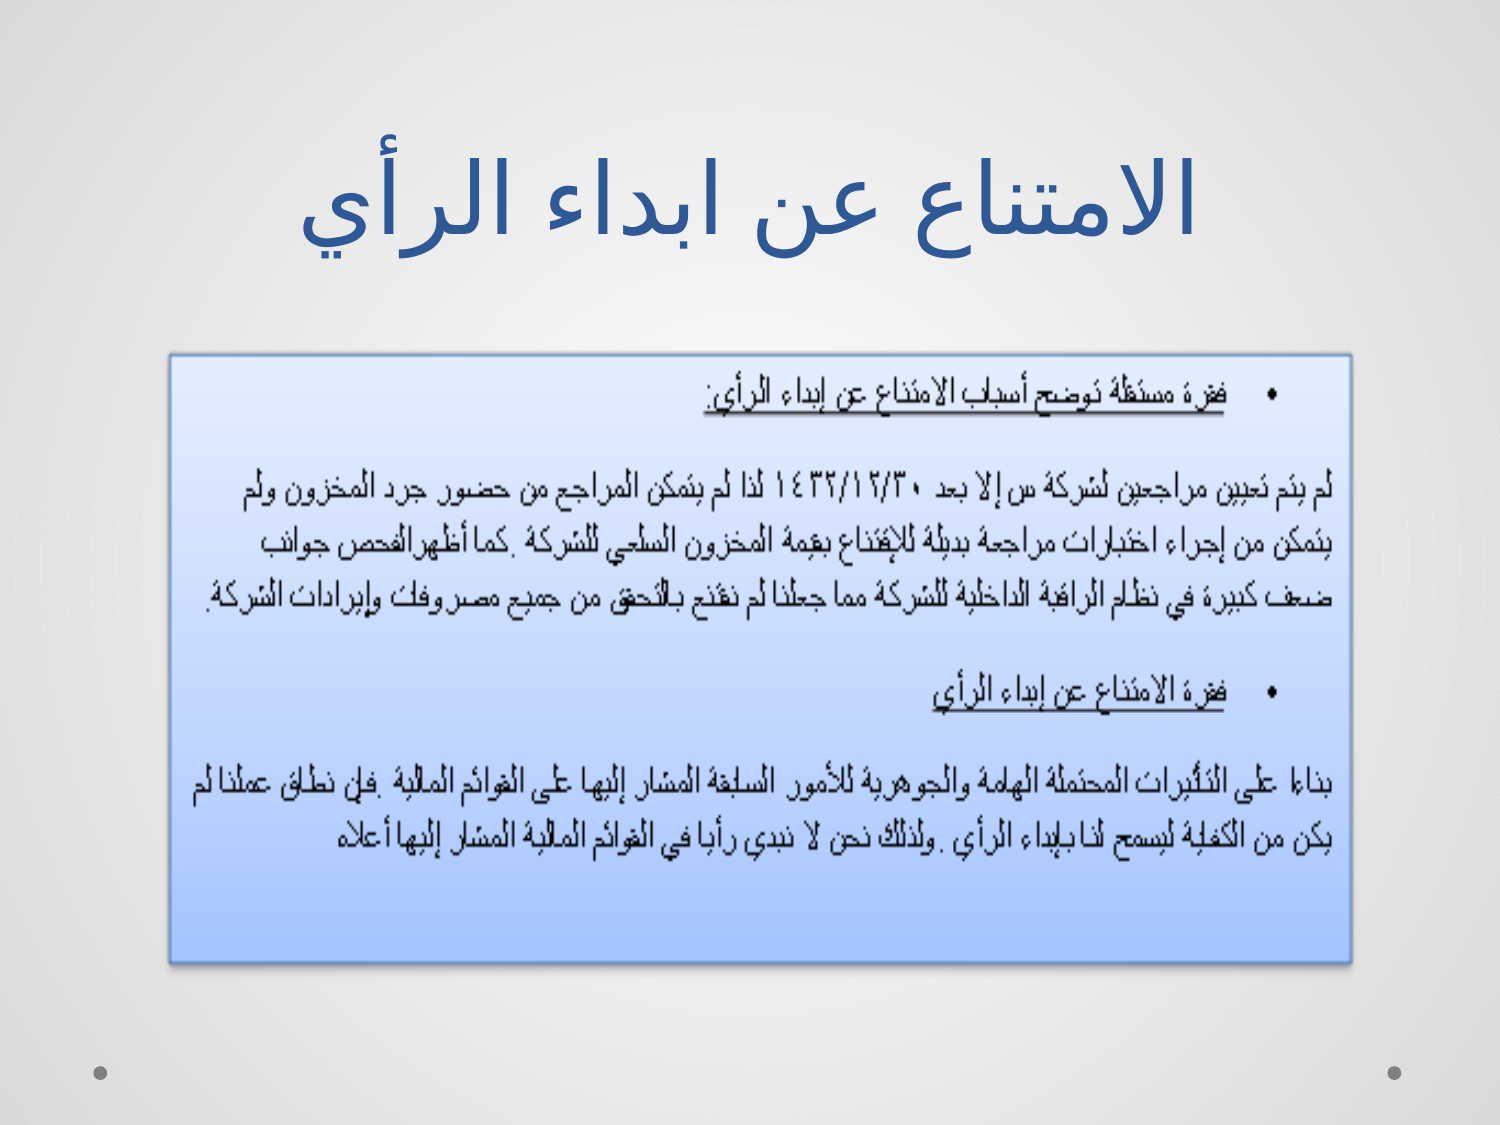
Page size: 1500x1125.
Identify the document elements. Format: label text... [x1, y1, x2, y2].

title الامتناع عن ابداء الرأي [75, 0, 1425, 263]
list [159, 349, 1365, 988]
